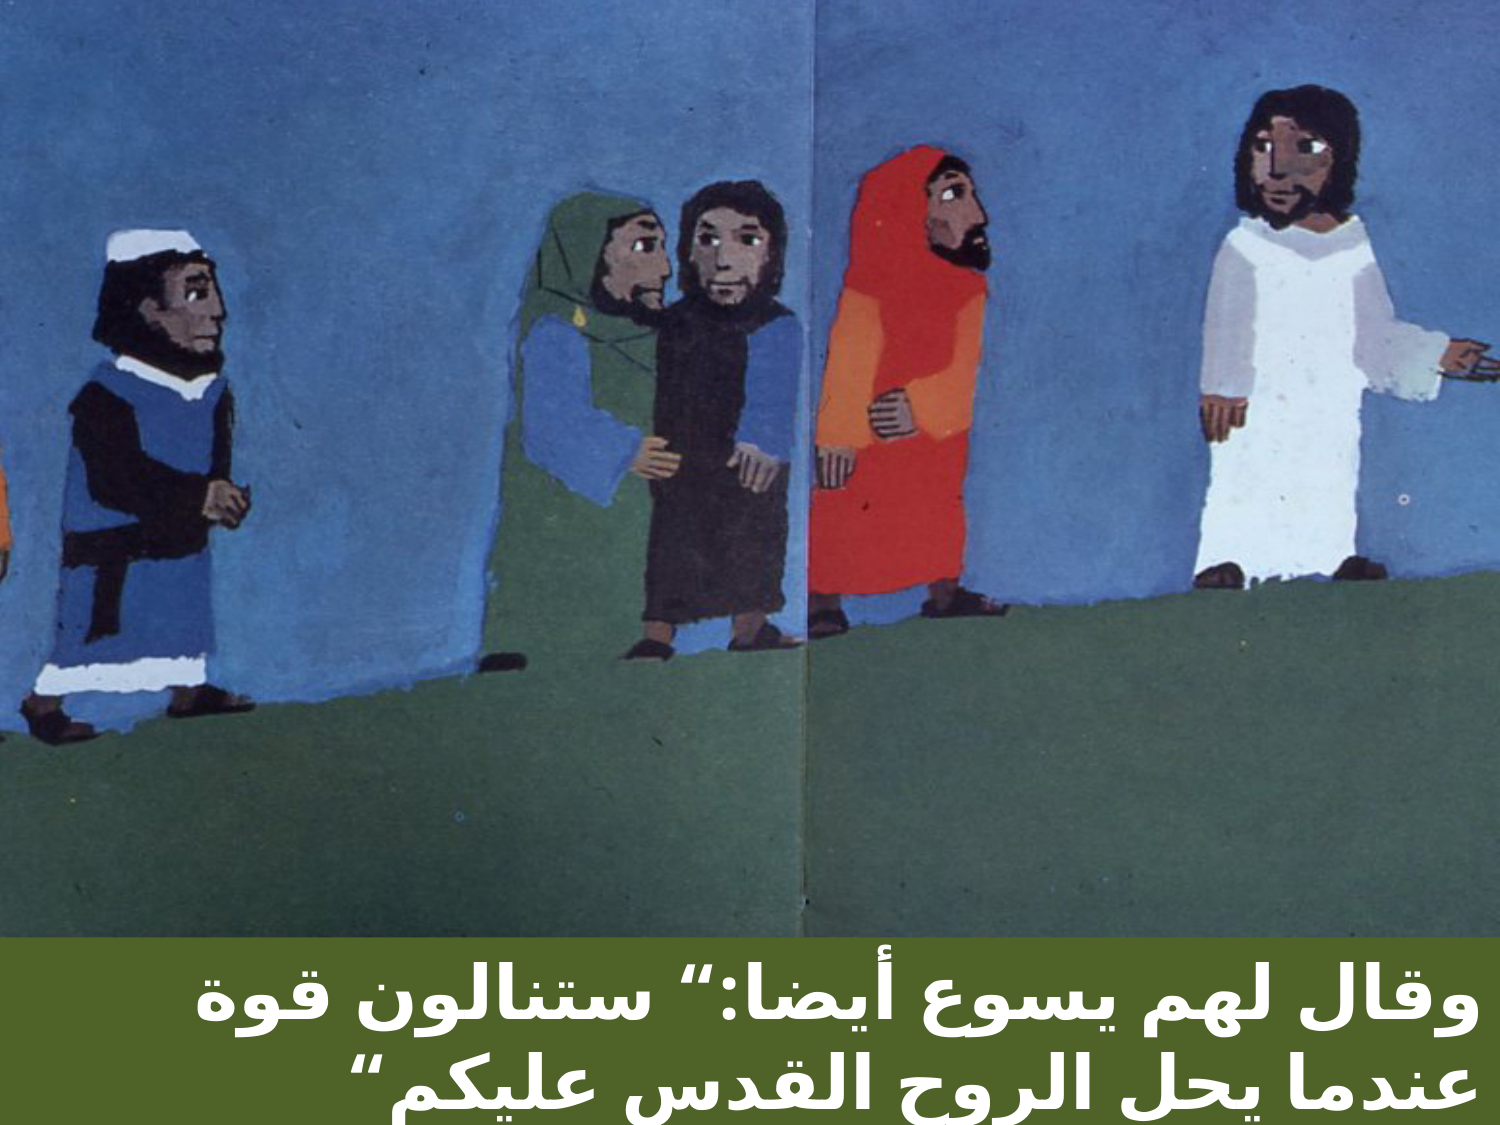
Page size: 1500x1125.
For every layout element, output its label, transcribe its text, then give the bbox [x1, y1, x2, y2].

text_box وقال لهم يسوع أيضا:“ ستنالون قوة عندما يحل الروح القدس عليكم“ [0, 946, 1500, 1125]
picture [0, 0, 1500, 938]
